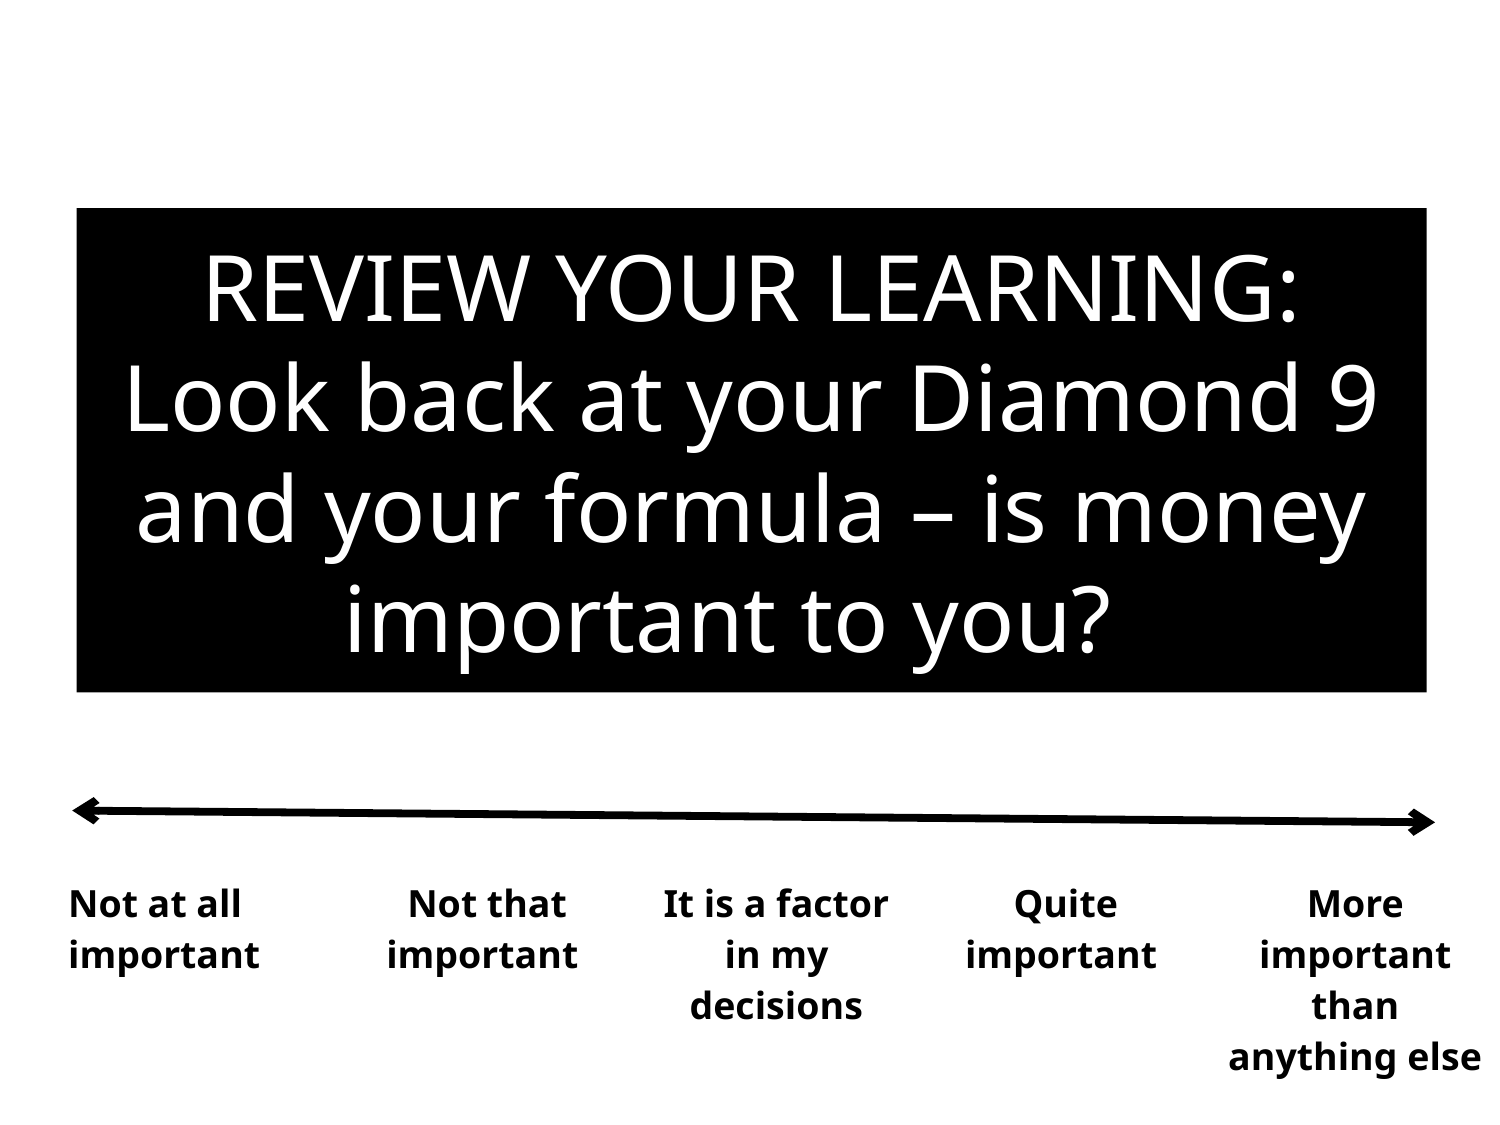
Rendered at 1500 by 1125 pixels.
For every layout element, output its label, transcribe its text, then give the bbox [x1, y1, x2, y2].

table_header Quite important [922, 871, 1210, 1086]
table_header More important than anything else [1211, 871, 1499, 1086]
title REVIEW YOUR LEARNING: Look back at your Diamond 9 and your formula – is money important to you? [76, 208, 1427, 693]
table_header Not that important [343, 871, 631, 1086]
table_header Not at all important [54, 871, 342, 1086]
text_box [72, 810, 1436, 823]
table_header It is a factor in my decisions [633, 871, 920, 1086]
